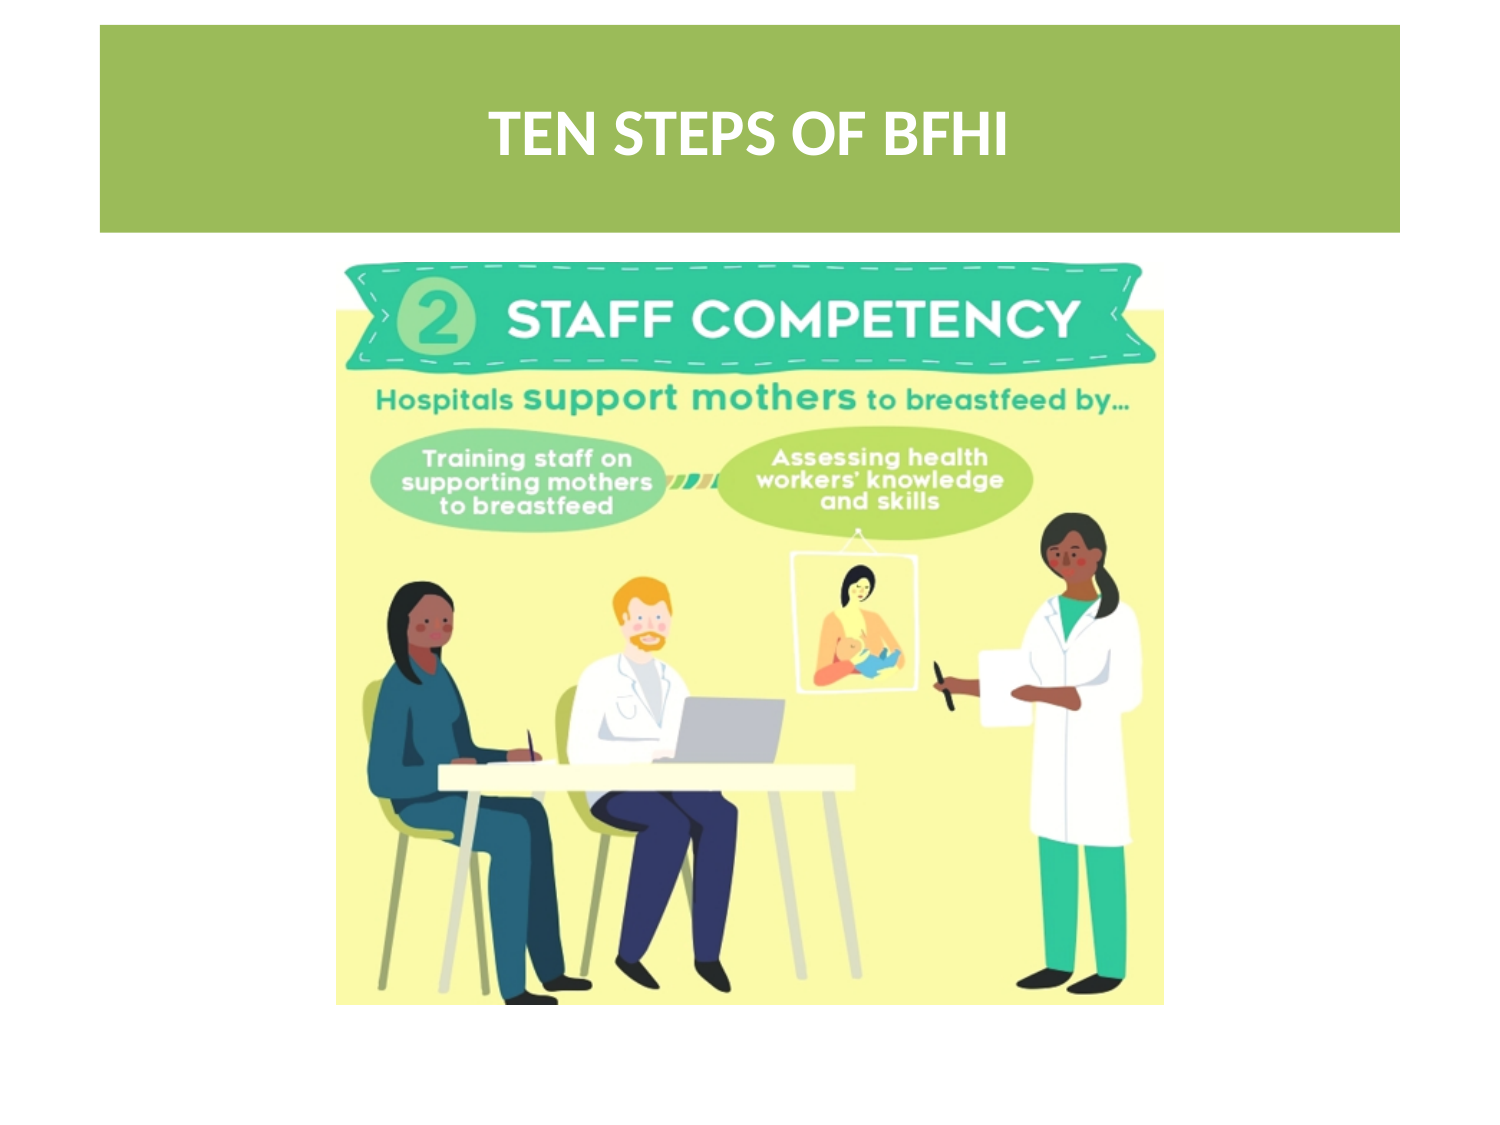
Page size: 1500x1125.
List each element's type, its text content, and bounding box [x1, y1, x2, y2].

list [336, 262, 1164, 1006]
title TEN STEPS OF BFHI [99, 24, 1400, 233]
